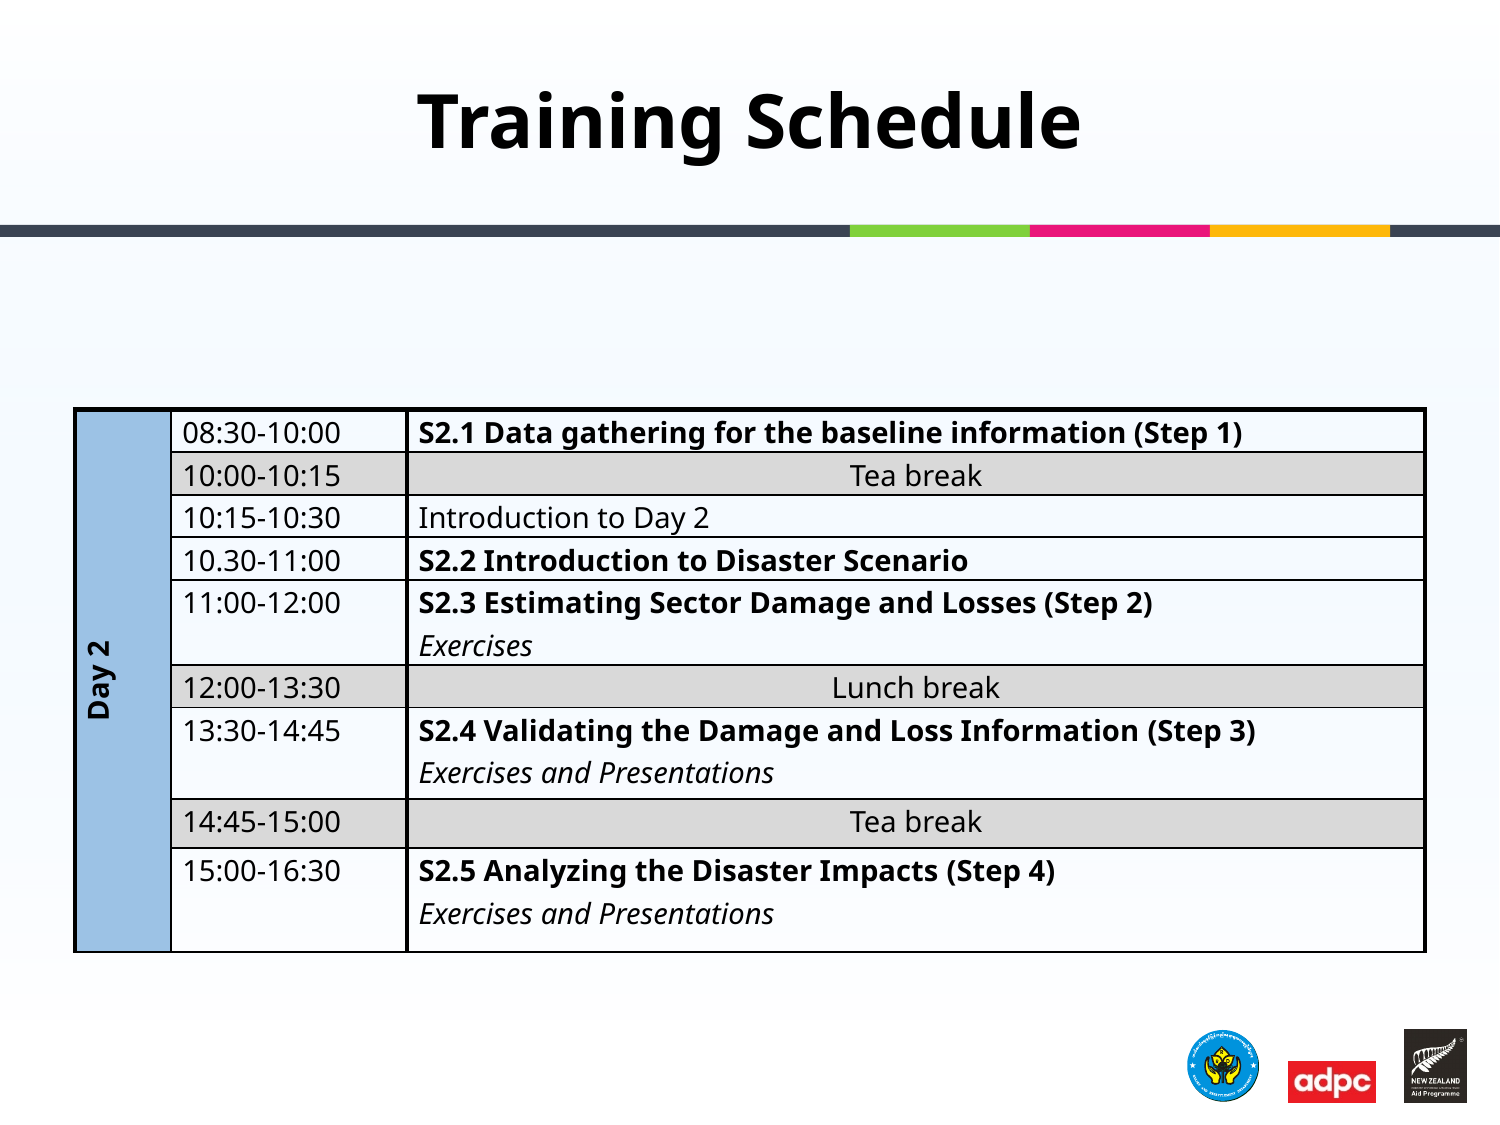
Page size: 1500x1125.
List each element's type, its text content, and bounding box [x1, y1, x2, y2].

table_cell 14:45-15:00 [172, 800, 405, 847]
table_cell 12:00-13:30 [172, 666, 405, 707]
table_cell Tea break [409, 800, 1423, 847]
picture [1288, 1061, 1376, 1103]
table_cell 10:00-10:15 [172, 453, 405, 494]
table_cell Lunch break [409, 666, 1423, 707]
picture [1404, 1029, 1467, 1103]
table_cell S2.5 Analyzing the Disaster Impacts (Step 4) Exercises and Presentations [409, 849, 1423, 951]
table_cell S2.4 Validating the Damage and Loss Information (Step 3) Exercises and Presentations [409, 708, 1423, 798]
table_cell 15:00-16:30 [172, 849, 405, 951]
table_header Day 2 [77, 412, 170, 951]
table_header 08:30-10:00 [172, 412, 405, 451]
table_header S2.1 Data gathering for the baseline information (Step 1) [409, 412, 1423, 451]
table_cell S2.2 Introduction to Disaster Scenario [409, 538, 1423, 579]
table_cell 13:30-14:45 [172, 708, 405, 798]
table_cell 10.30-11:00 [172, 538, 405, 579]
title Training Schedule [75, 24, 1425, 213]
table_cell 11:00-12:00 [172, 581, 405, 664]
table_cell Tea break [409, 453, 1423, 494]
table_cell 10:15-10:30 [172, 496, 405, 536]
table_cell Introduction to Day 2 [409, 496, 1423, 536]
table_cell S2.3 Estimating Sector Damage and Losses (Step 2) Exercises [409, 581, 1423, 664]
